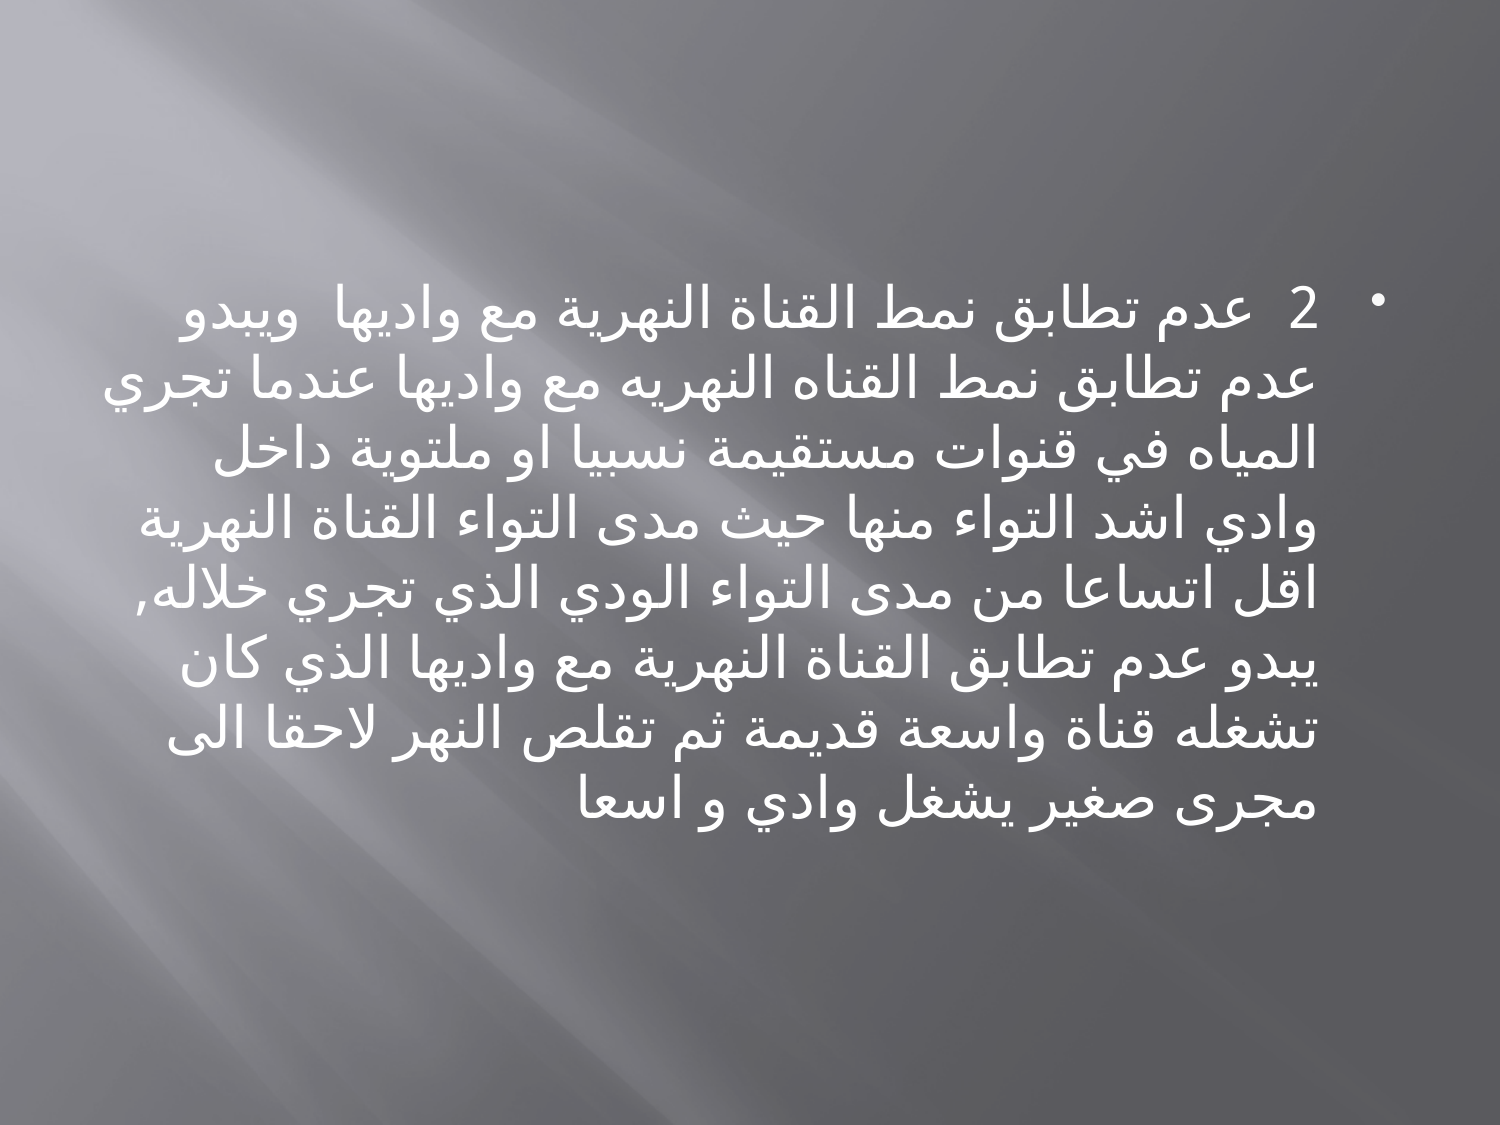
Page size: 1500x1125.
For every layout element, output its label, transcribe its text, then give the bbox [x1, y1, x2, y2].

list 2 عدم تطابق نمط القناة النهرية مع واديها ويبدو عدم تطابق نمط القناه النهريه مع واديها عندما تجري المياه في قنوات مستقيمة نسبيا او ملتوية داخل وادي اشد التواء منها حيث مدى التواء القناة النهرية اقل اتساعا من مدى التواء الودي الذي تجري خلاله, يبدو عدم تطابق القناة النهرية مع واديها الذي كان تشغله قناة واسعة قديمة ثم تقلص النهر لاحقا الى مجرى صغير يشغل وادي و اسعا [75, 262, 1425, 1035]
